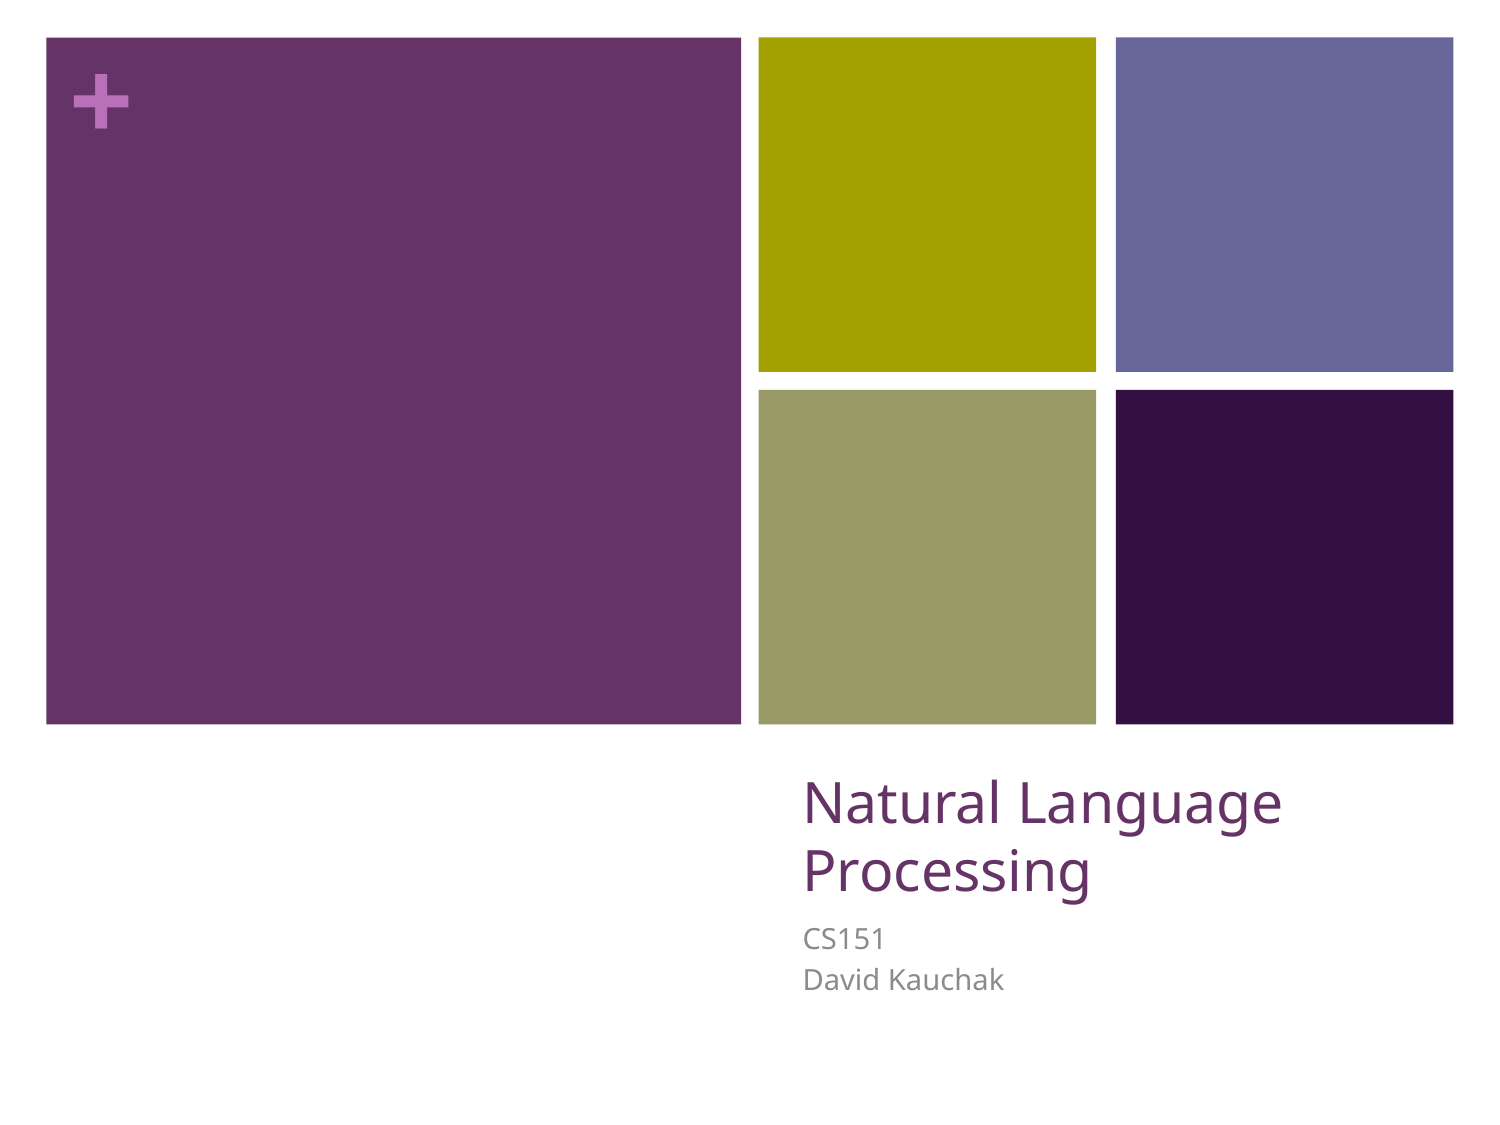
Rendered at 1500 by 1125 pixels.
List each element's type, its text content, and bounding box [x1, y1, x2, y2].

subtitle CS151 David Kauchak [787, 912, 1450, 1036]
title Natural Language Processing [787, 758, 1450, 912]
